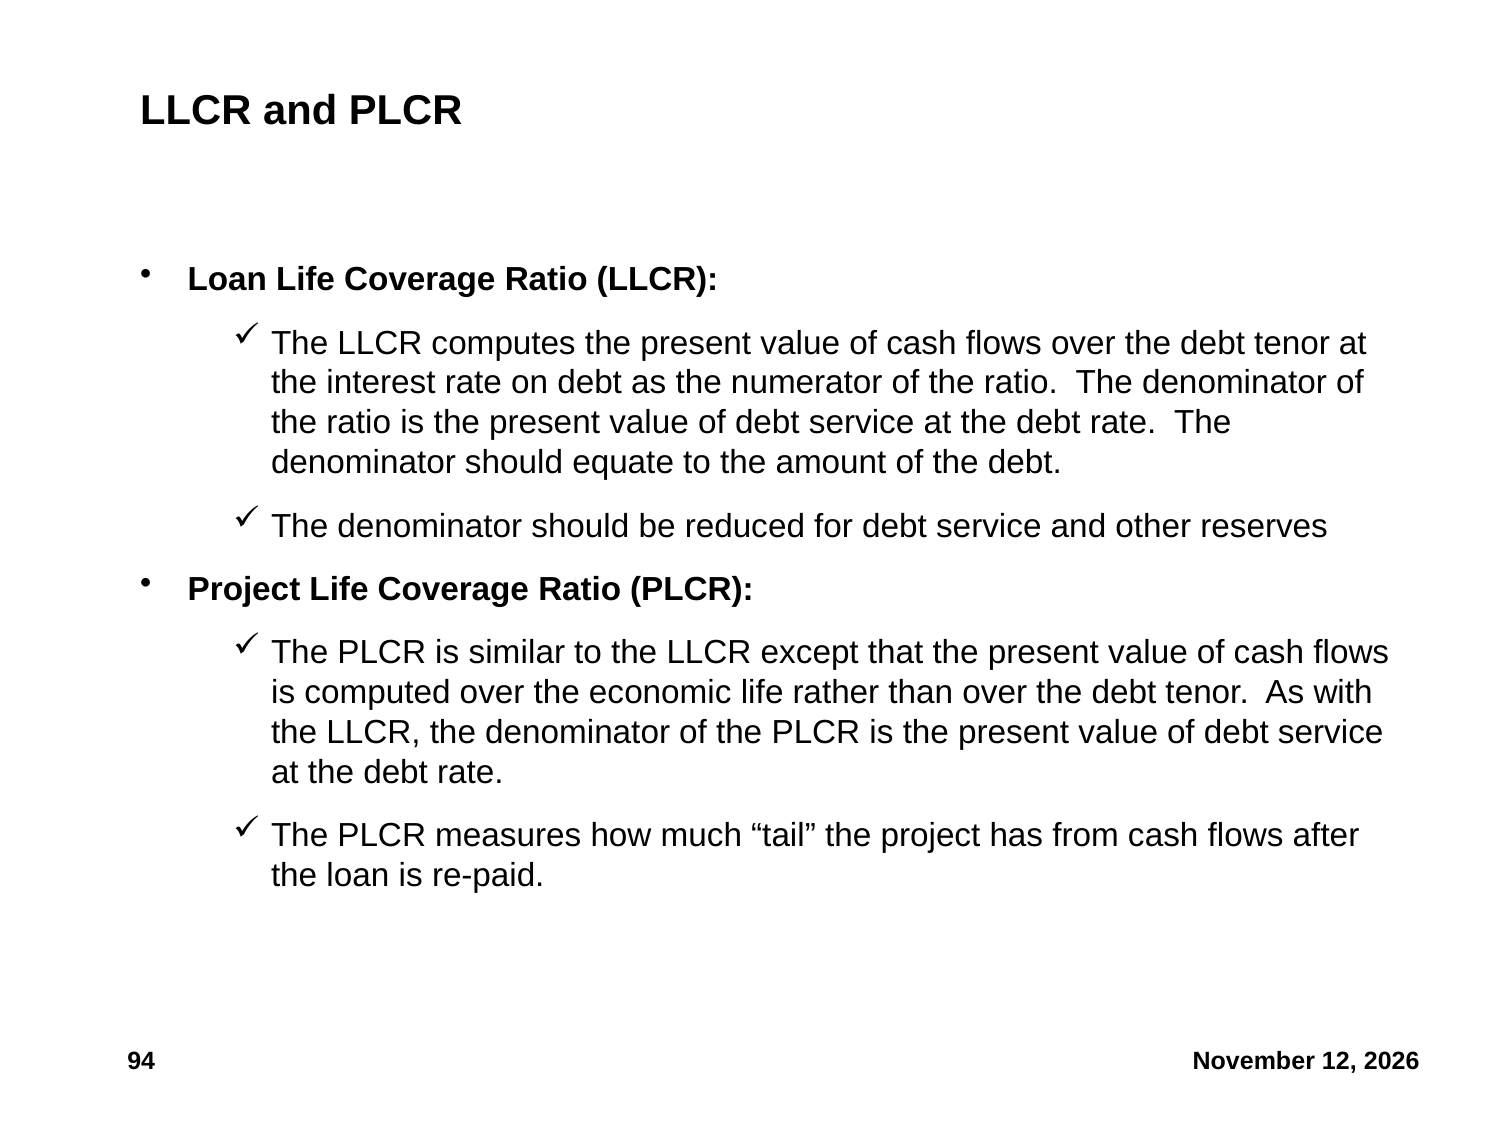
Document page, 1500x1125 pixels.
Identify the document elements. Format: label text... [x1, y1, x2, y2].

title LLCR and PLCR [124, 74, 1376, 226]
list Loan Life Coverage Ratio (LLCR): The LLCR computes the present value of cash flows over the debt tenor at the interest rate on debt as the numerator of the ratio. The denominator of the ratio is the present value of debt service at the debt rate. The denominator should equate to the amount of the debt. The denominator should be reduced for debt service and other reserves Project Life Coverage Ratio (PLCR): The PLCR is similar to the LLCR except that the present value of cash flows is computed over the economic life rather than over the debt tenor. As with the LLCR, the denominator of the PLCR is the present value of debt service at the debt rate. The PLCR measures how much “tail” the project has from cash flows after the loan is re-paid. [124, 249, 1413, 1001]
